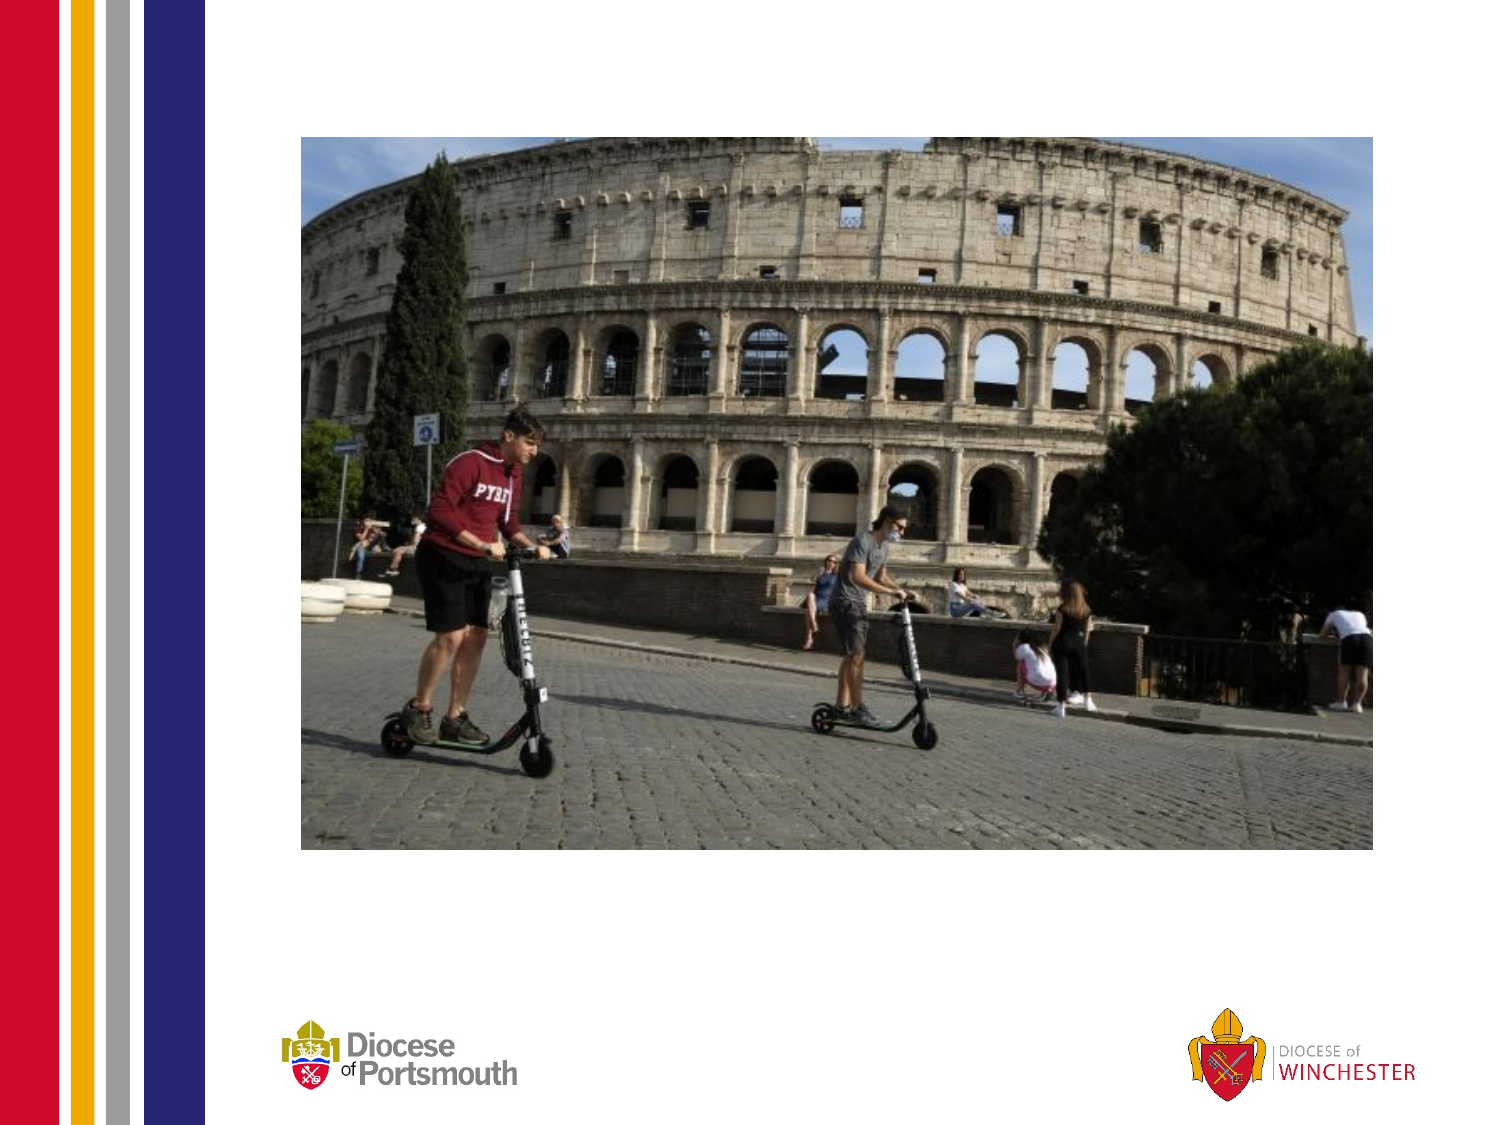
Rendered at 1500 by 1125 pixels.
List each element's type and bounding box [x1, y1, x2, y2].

picture [277, 1017, 521, 1092]
picture [1175, 1003, 1424, 1106]
list [301, 137, 1373, 851]
